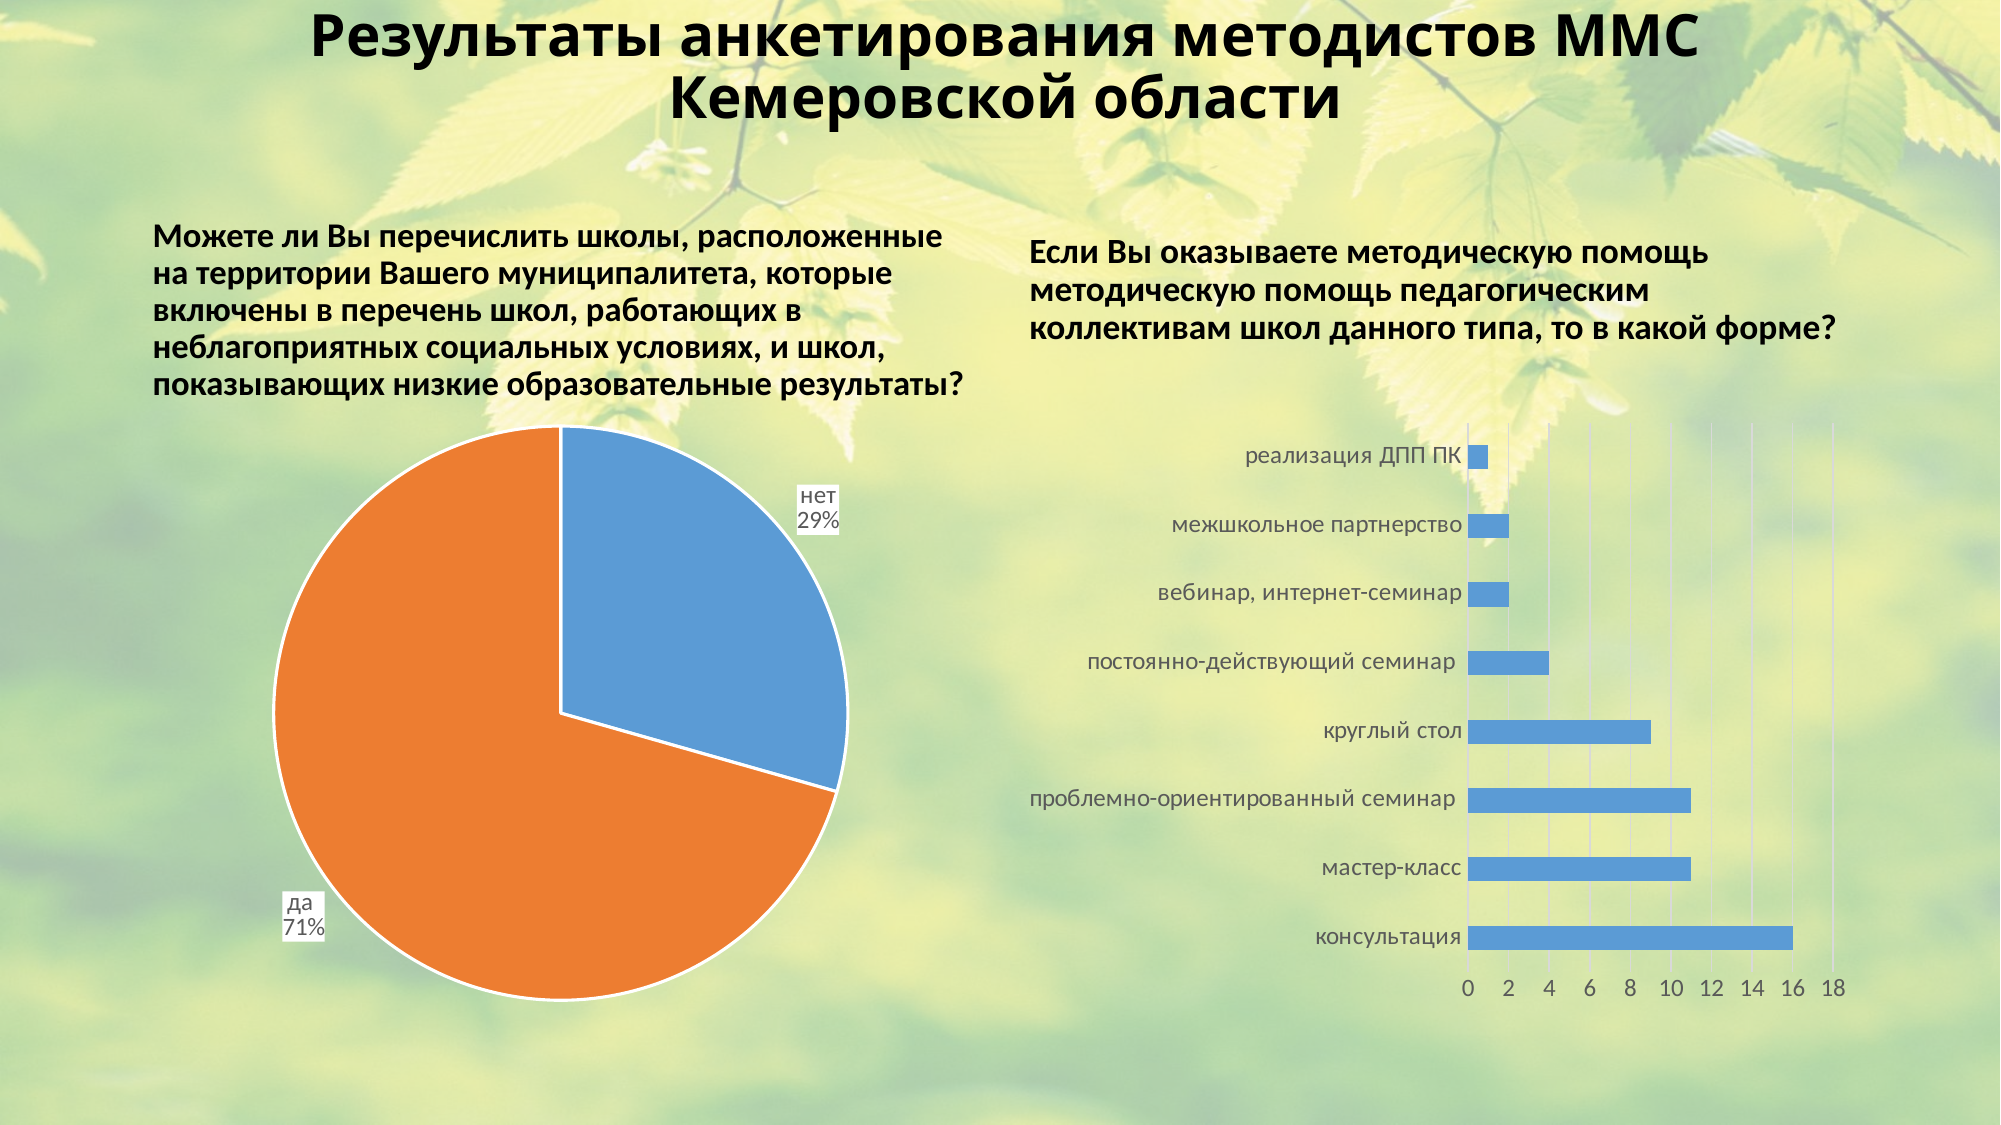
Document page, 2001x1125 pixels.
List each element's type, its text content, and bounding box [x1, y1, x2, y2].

title Результаты анкетирования методистов ММС Кемеровской области [142, 45, 1868, 93]
list Можете ли Вы перечислить школы, расположенные на территории Вашего муниципалитета, которые включены в перечень школ, работающих в неблагоприятных социальных условиях, и школ, показывающих низкие образовательные результаты? [137, 202, 984, 410]
chart [1012, 410, 1863, 1016]
list Если Вы оказываете методическую помощь методическую помощь педагогическим коллективам школ данного типа, то в какой форме? [1014, 219, 1865, 355]
chart [137, 410, 984, 1016]
